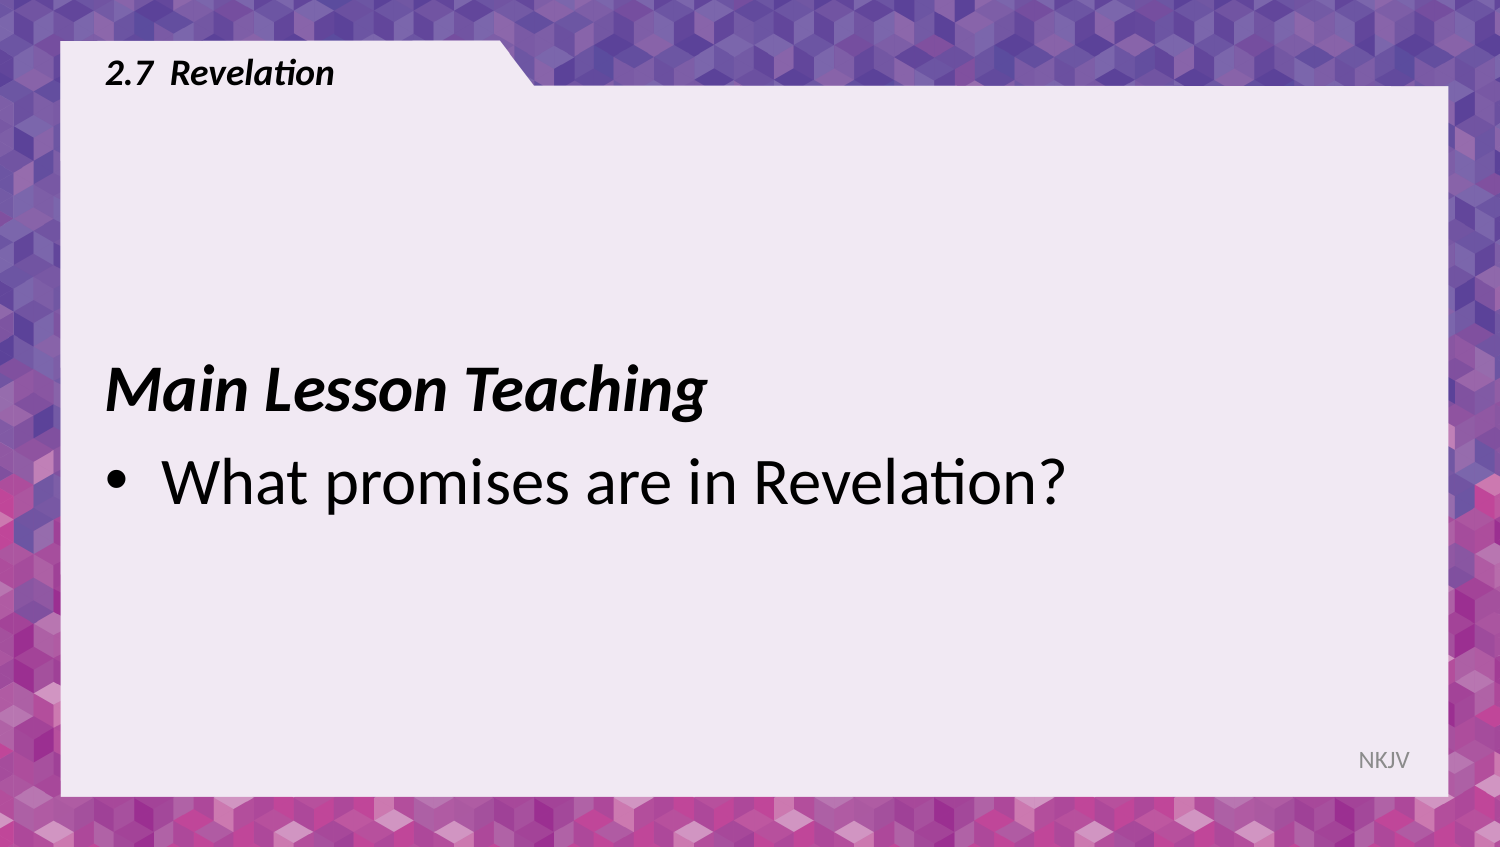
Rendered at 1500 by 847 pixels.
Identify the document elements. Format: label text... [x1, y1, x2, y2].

picture [0, 0, 1500, 847]
footer NKJV [950, 736, 1425, 782]
list Main Lesson Teaching What promises are in Revelation? [89, 141, 1403, 722]
title 2.7 Revelation [89, 33, 1420, 108]
